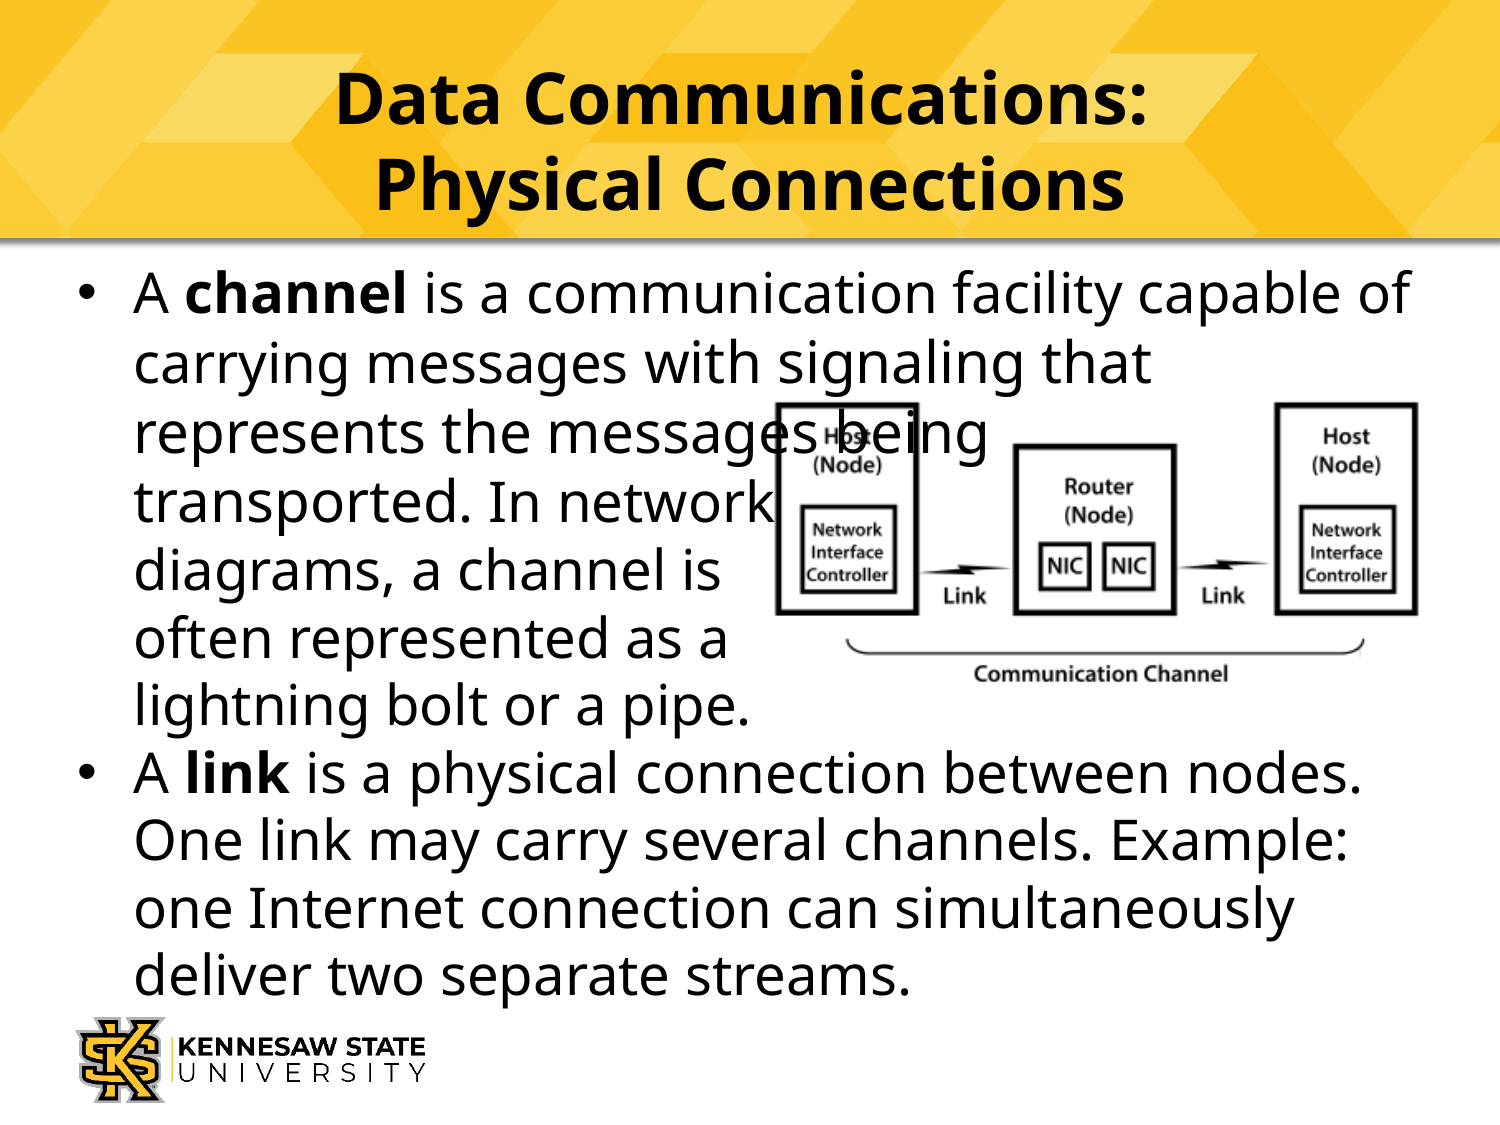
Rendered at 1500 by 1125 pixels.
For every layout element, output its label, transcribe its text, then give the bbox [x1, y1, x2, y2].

picture [75, 1025, 425, 1103]
picture [0, 0, 1500, 251]
picture [737, 312, 1481, 726]
title Data Communications: Physical Connections [75, 45, 1425, 233]
list A channel is a communication facility capable of carrying messages with signaling that represents the messages being transported. In network diagrams, a channel is often represented as a lightning bolt or a pipe. A link is a physical connection between nodes. One link may carry several channels. Example: one Internet connection can simultaneously deliver two separate streams. [62, 249, 1438, 1025]
